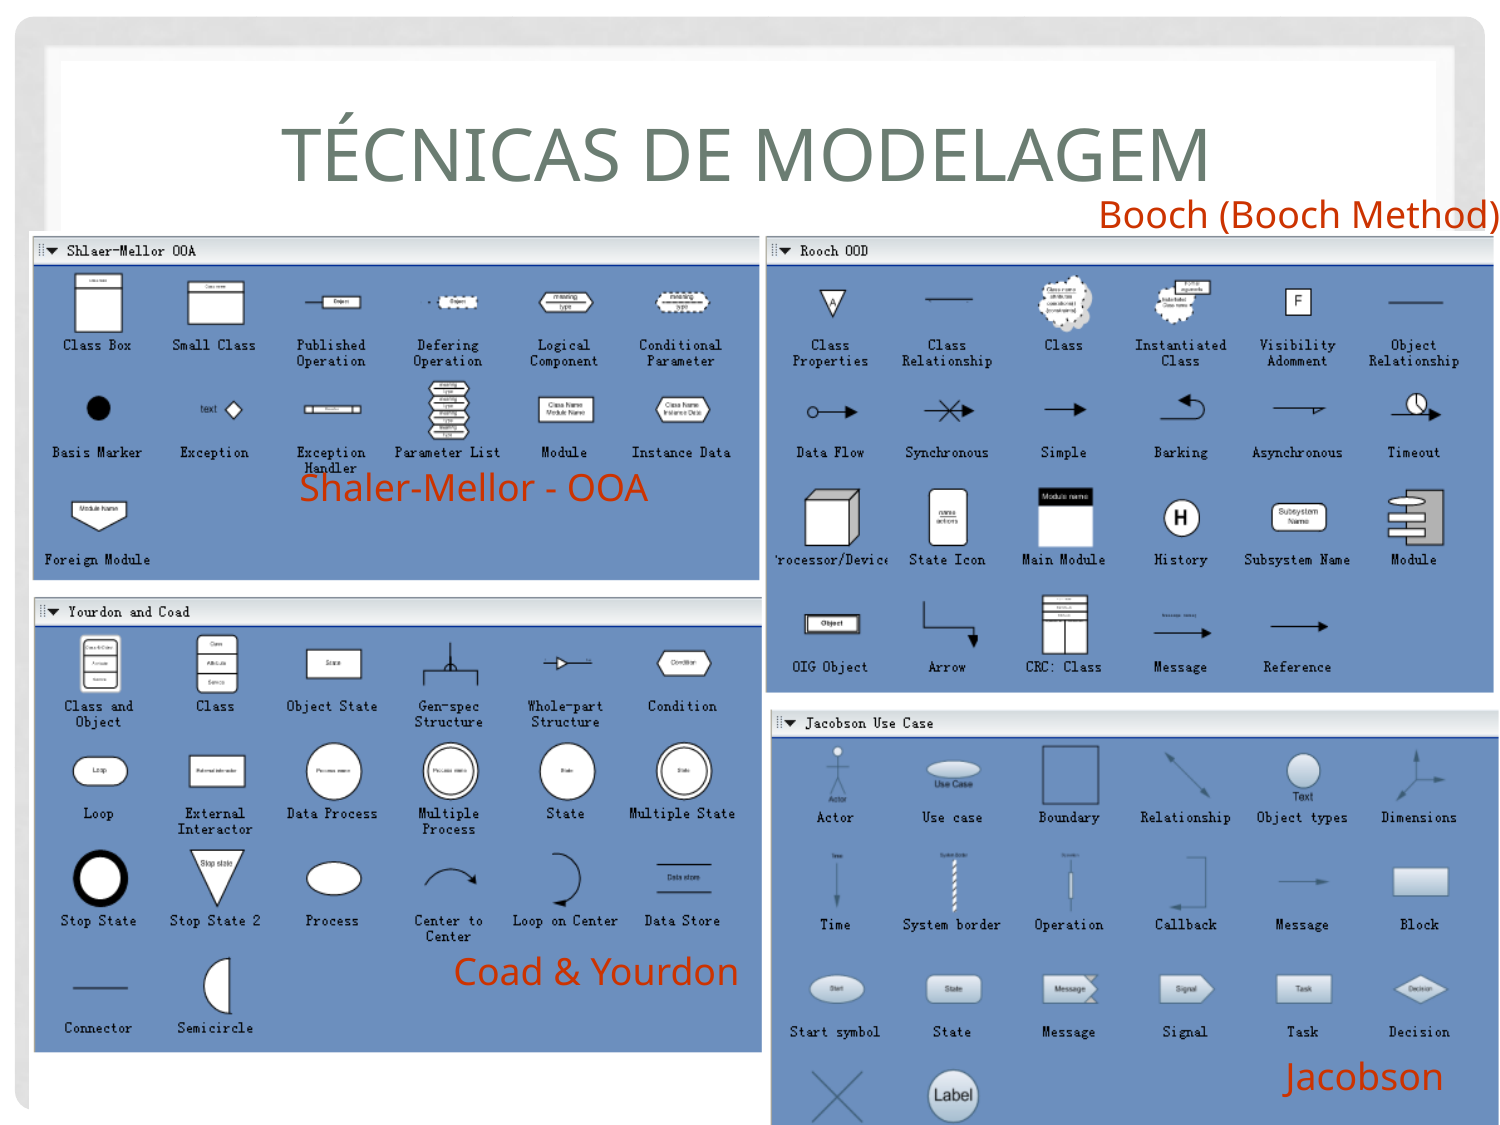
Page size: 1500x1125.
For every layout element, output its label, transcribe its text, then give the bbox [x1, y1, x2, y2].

title Técnicas de Modelagem [69, 66, 1425, 231]
picture [29, 231, 1500, 1125]
text_box Booch (Booch Method) [1083, 183, 1500, 231]
